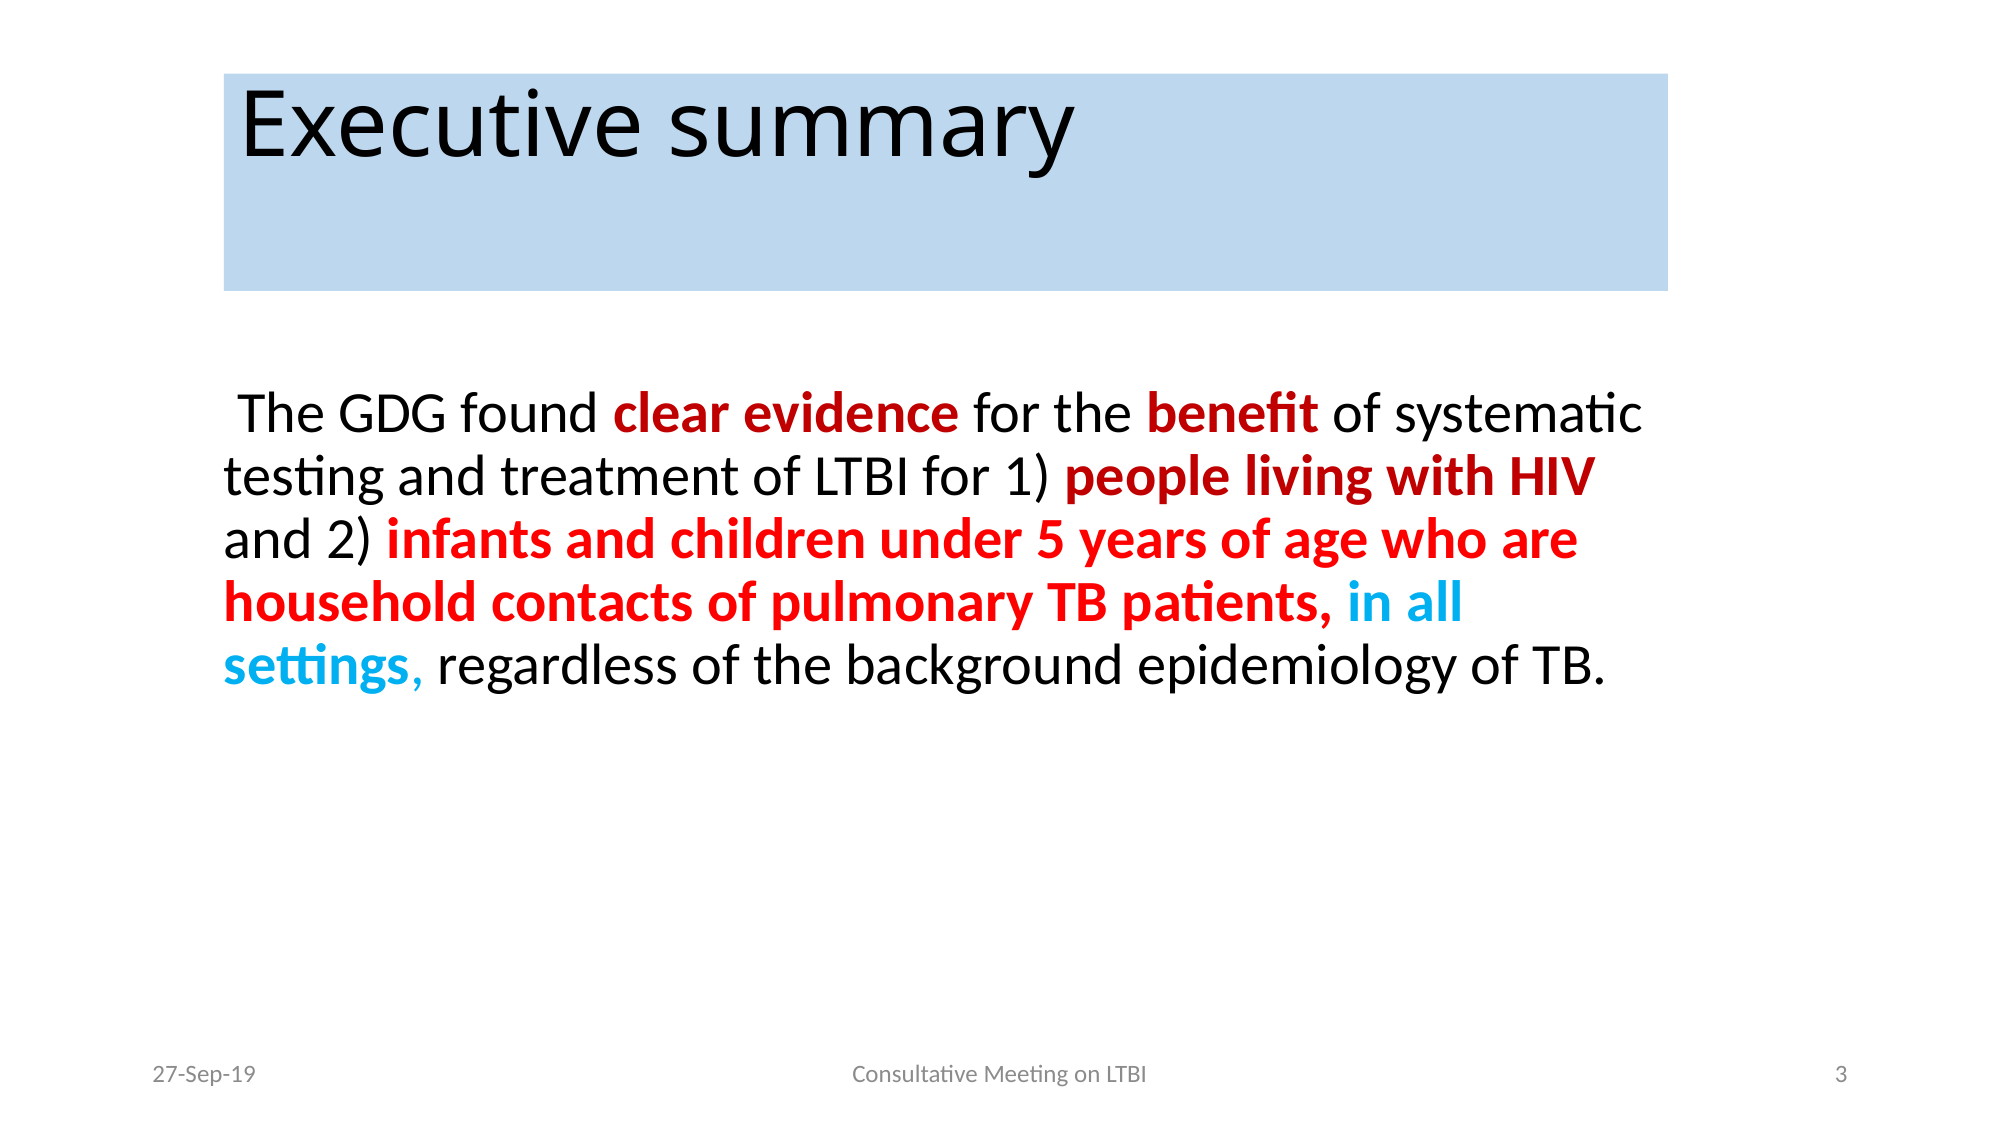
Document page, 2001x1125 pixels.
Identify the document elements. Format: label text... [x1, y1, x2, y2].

title Executive summary [223, 73, 1668, 291]
footer Consultative Meeting on LTBI [662, 1042, 1338, 1103]
slide_number 27-Sep-19 [137, 1042, 588, 1103]
slide_number 3 [1412, 1042, 1863, 1103]
list The GDG found clear evidence for the benefit of systematic testing and treatment of LTBI for 1) people living with HIV and 2) infants and children under 5 years of age who are household contacts of pulmonary TB patients, in all settings, regardless of the background epidemiology of TB. [209, 375, 1668, 864]
